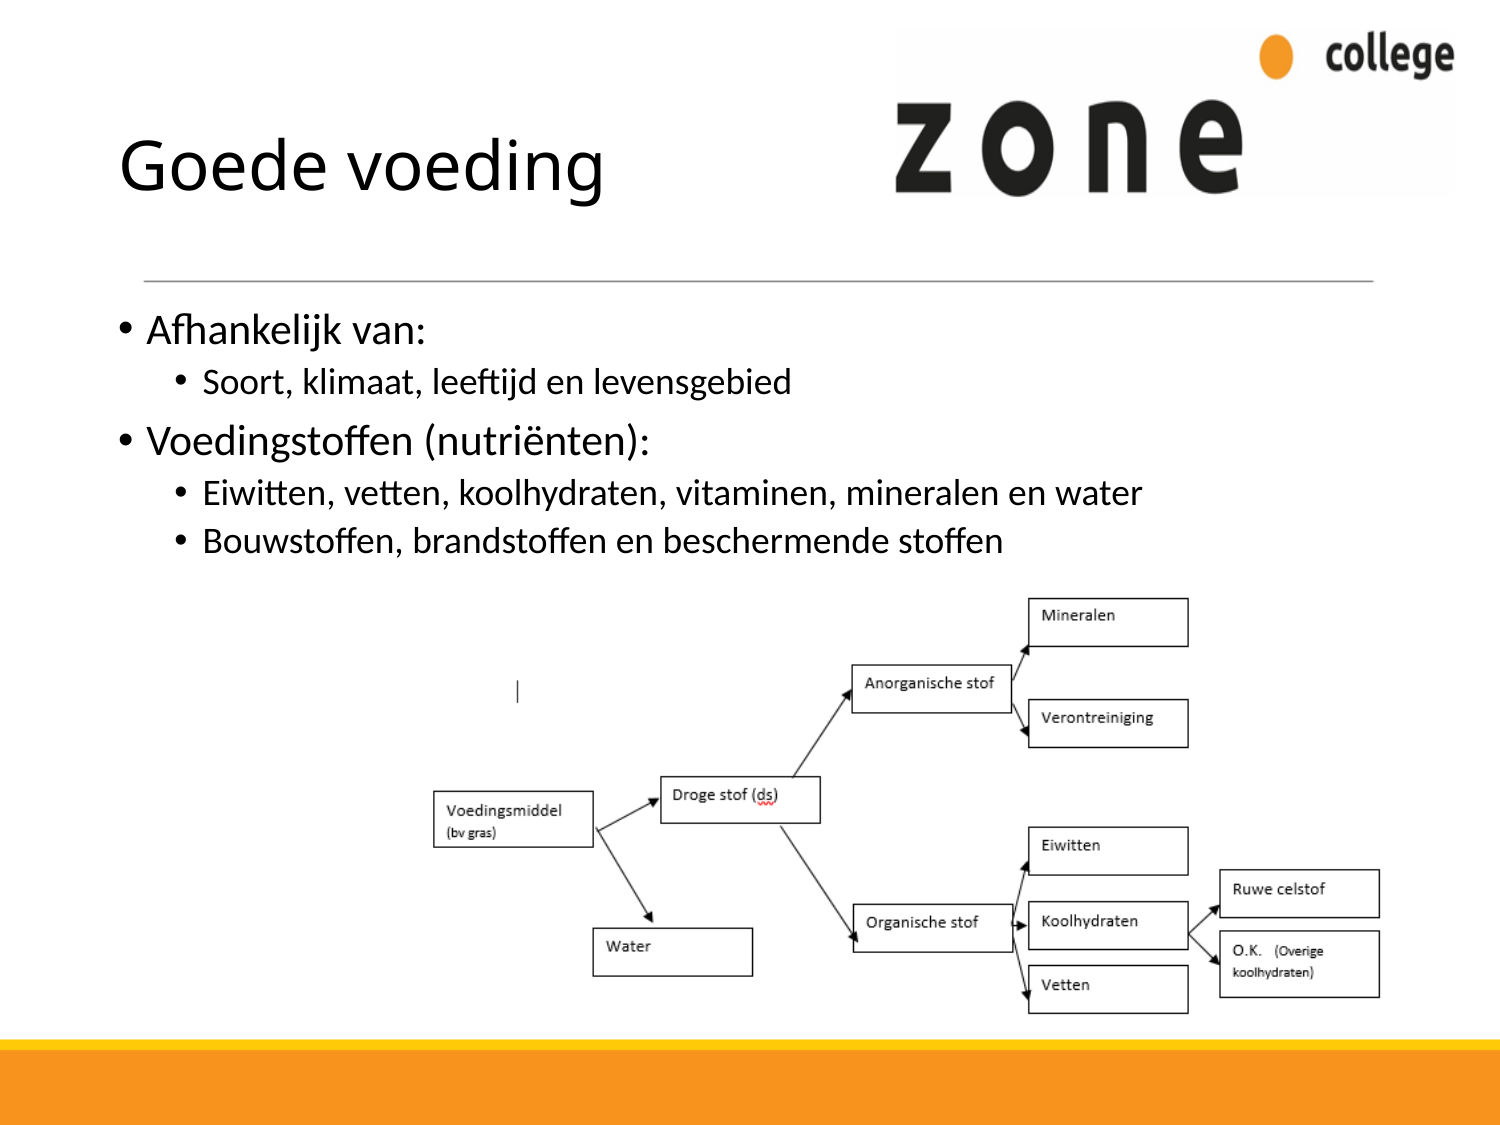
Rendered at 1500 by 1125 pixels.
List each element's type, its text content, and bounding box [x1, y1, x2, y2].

title Goede voeding [103, 59, 1397, 278]
picture [0, 0, 1500, 1125]
list Afhankelijk van: Soort, klimaat, leeftijd en levensgebied Voedingstoffen (nutriënten): Eiwitten, vetten, koolhydraten, vitaminen, mineralen en water Bouwstoffen, brandstoffen en beschermende stoffen [103, 299, 1397, 1014]
